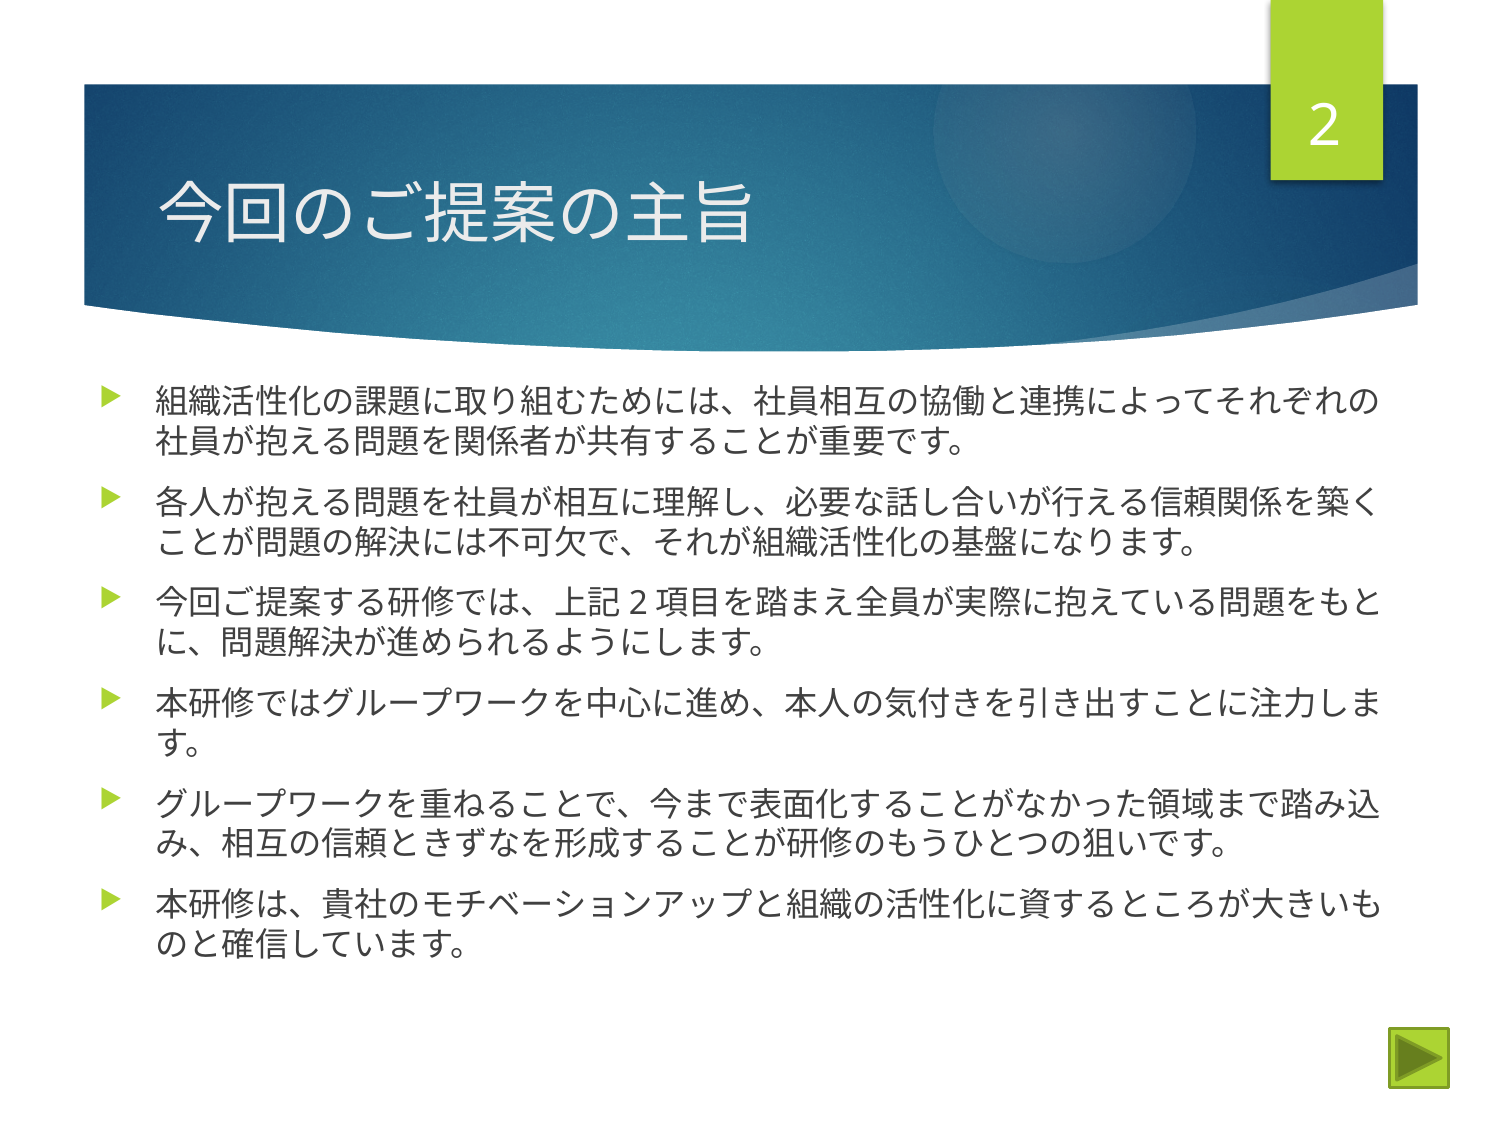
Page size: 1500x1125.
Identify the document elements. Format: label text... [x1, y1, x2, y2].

slide_number 2 [1259, 48, 1390, 175]
list 組織活性化の課題に取り組むためには、社員相互の協働と連携によってそれぞれの社員が抱える問題を関係者が共有することが重要です。 各人が抱える問題を社員が相互に理解し、必要な話し合いが行える信頼関係を築くことが問題の解決には不可欠で、それが組織活性化の基盤になります。 今回ご提案する研修では、上記2項目を踏まえ全員が実際に抱えている問題をもとに、問題解決が進められるようにします。 本研修ではグループワークを中心に進め、本人の気付きを引き出すことに注力します。 グループワークを重ねることで、今まで表面化することがなかった領域まで踏み込み、相互の信頼ときずなを形成することが研修のもうひとつの狙いです。 本研修は、貴社のモチベーションアップと組織の活性化に資するところが大きいものと確信しています。 [84, 372, 1416, 1029]
text_box [1388, 1027, 1450, 1089]
title 今回のご提案の主旨 [142, 152, 1183, 269]
